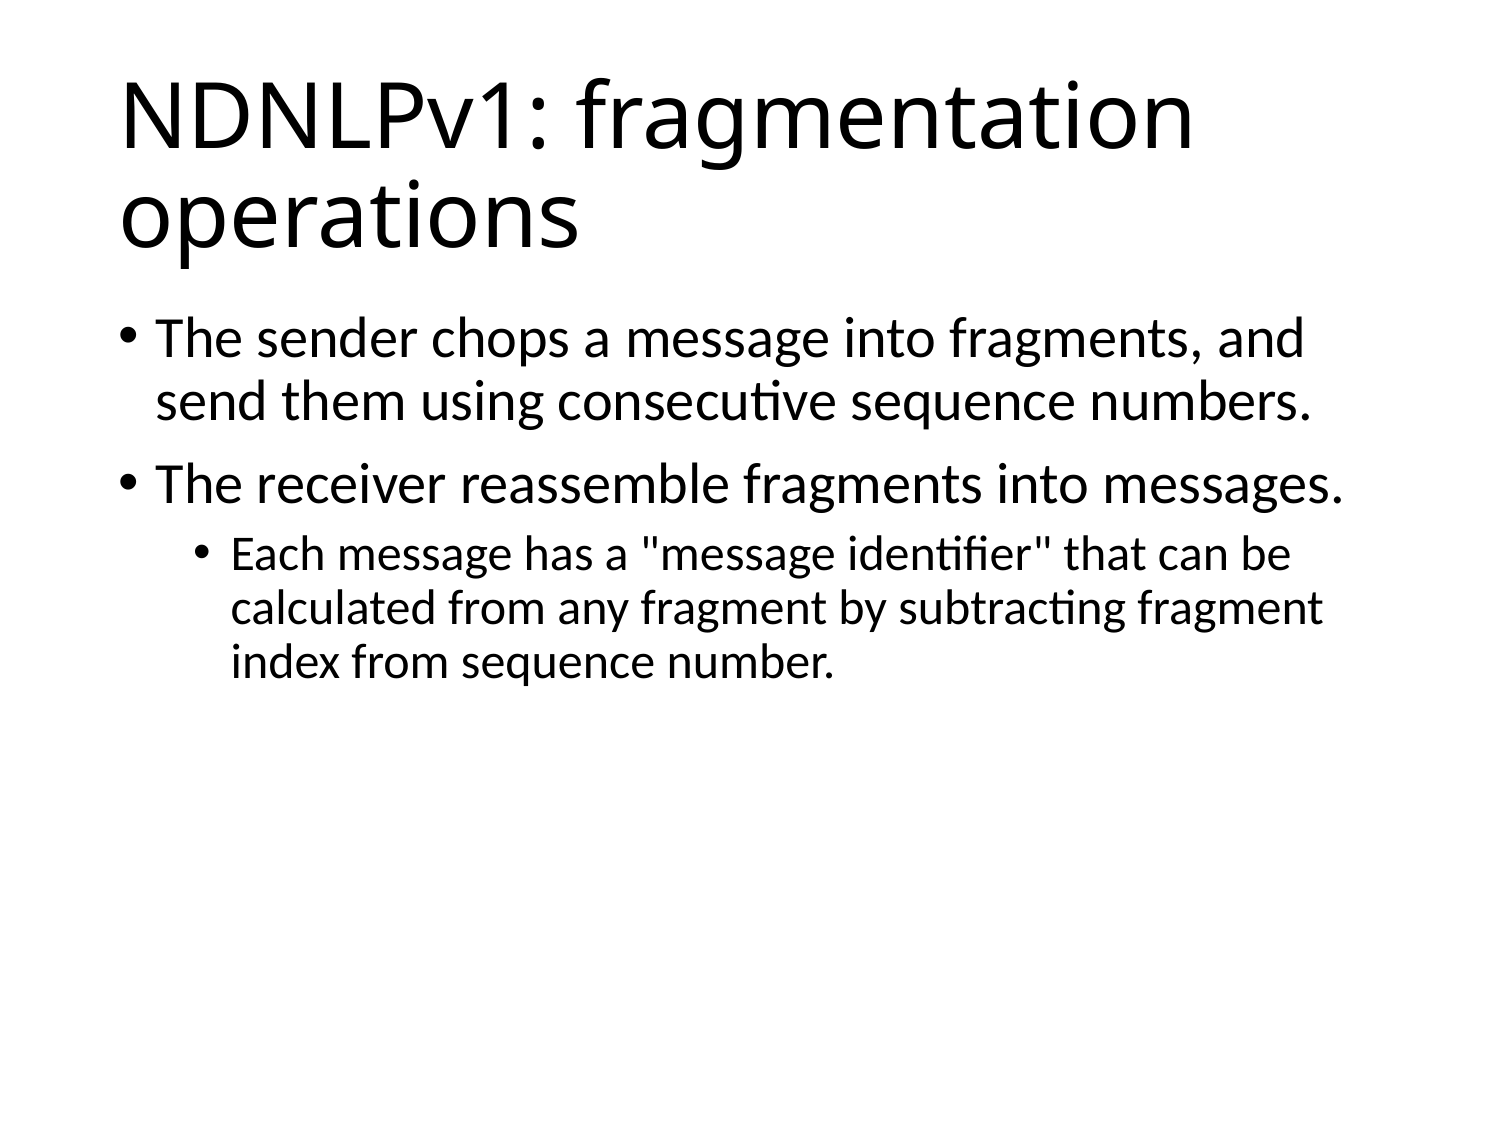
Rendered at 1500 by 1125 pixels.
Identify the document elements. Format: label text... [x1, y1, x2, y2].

list The sender chops a message into fragments, and send them using consecutive sequence numbers. The receiver reassemble fragments into messages. Each message has a "message identifier" that can be calculated from any fragment by subtracting fragment index from sequence number. [103, 299, 1397, 1014]
title NDNLPv1: fragmentation operations [103, 59, 1397, 278]
